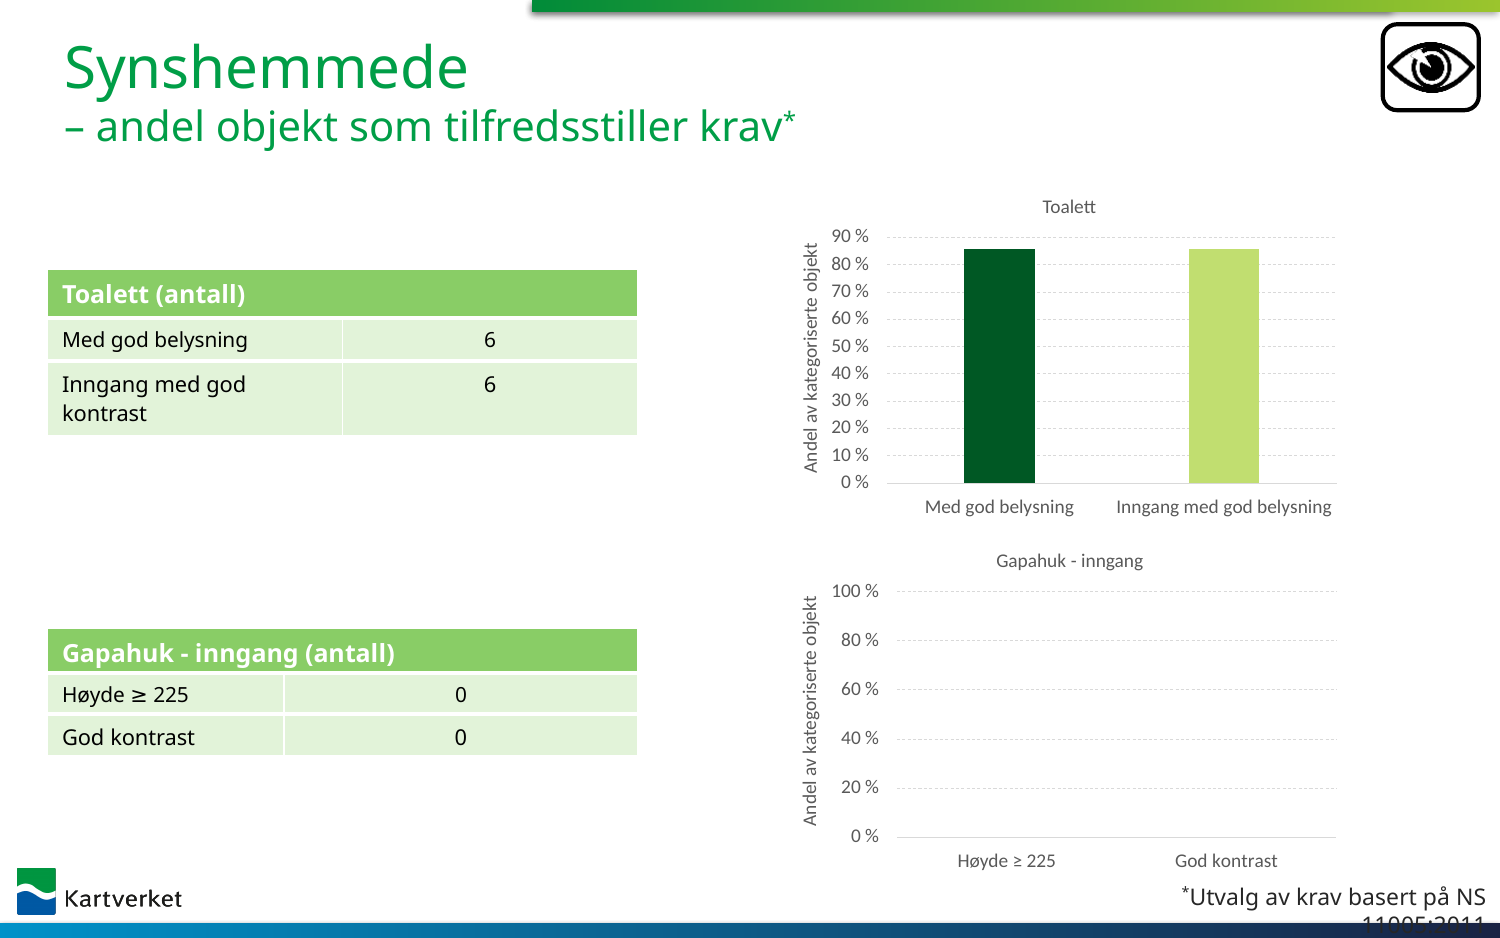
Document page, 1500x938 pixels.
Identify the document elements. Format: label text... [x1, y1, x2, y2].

table_cell God kontrast [48, 716, 283, 755]
text_box Synshemmede – andel objekt som tilfredsstiller krav* [49, 24, 1431, 158]
table_cell Med god belysning [48, 320, 342, 359]
table_cell Inngang med god kontrast [48, 363, 342, 435]
table_cell Høyde ≥ 225 [48, 675, 283, 712]
picture [791, 187, 1348, 526]
table_header Toalett (antall) [48, 270, 637, 316]
table_header Gapahuk - inngang (antall) [48, 629, 637, 671]
text_box *Utvalg av krav basert på NS 11005:2011 [1068, 873, 1500, 938]
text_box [1382, 24, 1480, 111]
table_cell 0 [285, 675, 637, 712]
table_cell 6 [343, 320, 637, 359]
table_cell 0 [285, 716, 637, 755]
table_cell 6 [343, 363, 637, 435]
picture [791, 541, 1348, 880]
